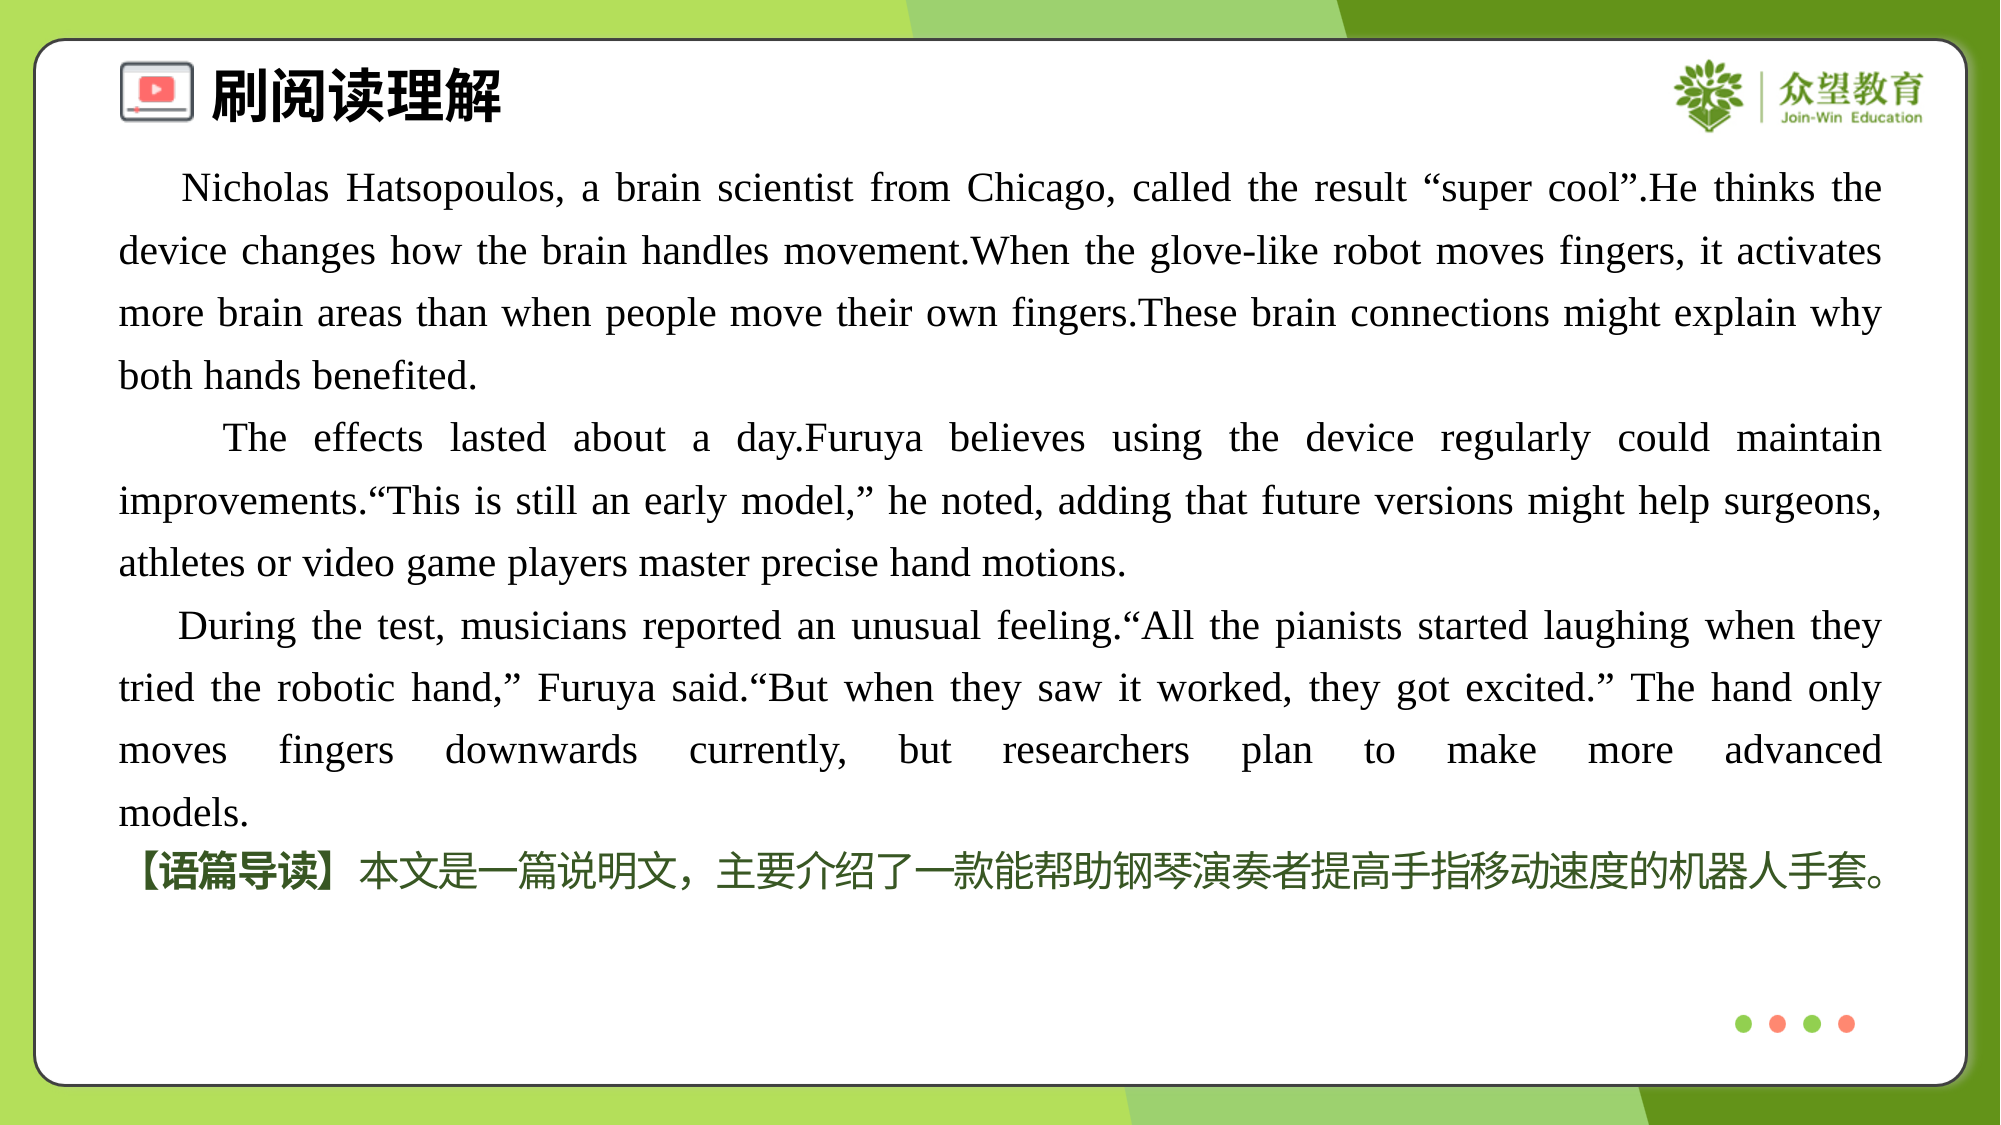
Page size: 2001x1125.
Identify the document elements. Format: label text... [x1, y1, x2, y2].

picture [0, 0, 2000, 1125]
text_box 【语篇导读】本文是一篇说明文，主要介绍了一款能帮助钢琴演奏者提高手指移动速度的机器人手套。 [118, 832, 1918, 890]
text_box Nicholas Hatsopoulos, a brain scientist from Chicago, called the result “super cool”.He thinks the device changes how the brain handles movement.When the glove-like robot moves fingers, it activates more brain areas than when people move their own fingers.These brain connections might explain why both hands benefited. The effects lasted about a day.Furuya believes using the device regularly could maintain improvements.“This is still an early model,” he noted, adding that future versions might help surgeons, athletes or video game players master precise hand motions. During the test, musicians reported an unusual feeling.“All the pianists started laughing when they tried the robotic hand,” Furuya said.“But when they saw it worked, they got excited.” The hand only moves fingers downwards currently, but researchers plan to make more advanced models.#1.6 [118, 147, 1883, 830]
